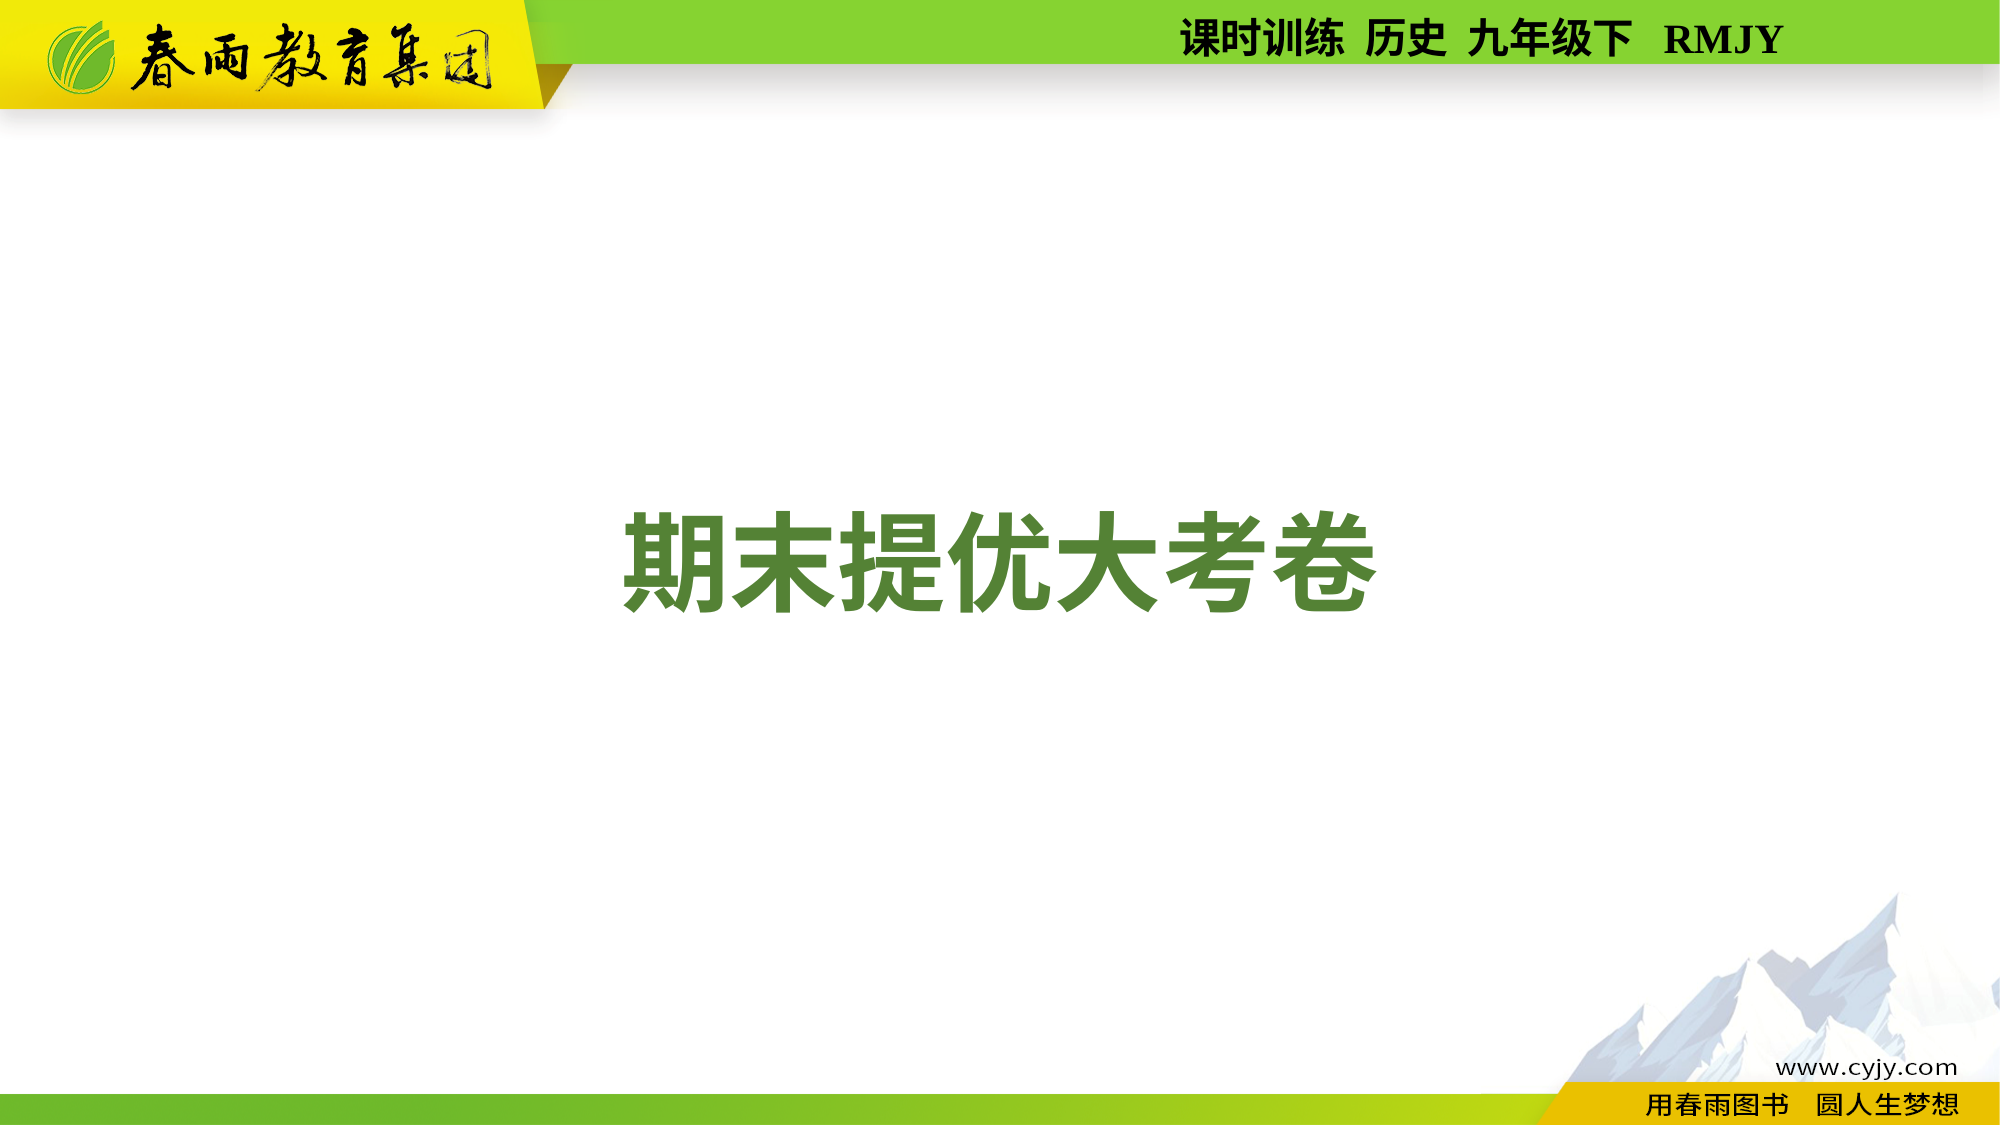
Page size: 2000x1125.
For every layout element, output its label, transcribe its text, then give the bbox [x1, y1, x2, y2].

text_box 期末提优大考卷 [0, 422, 2000, 633]
picture [0, 0, 2000, 422]
picture [0, 633, 2000, 1125]
